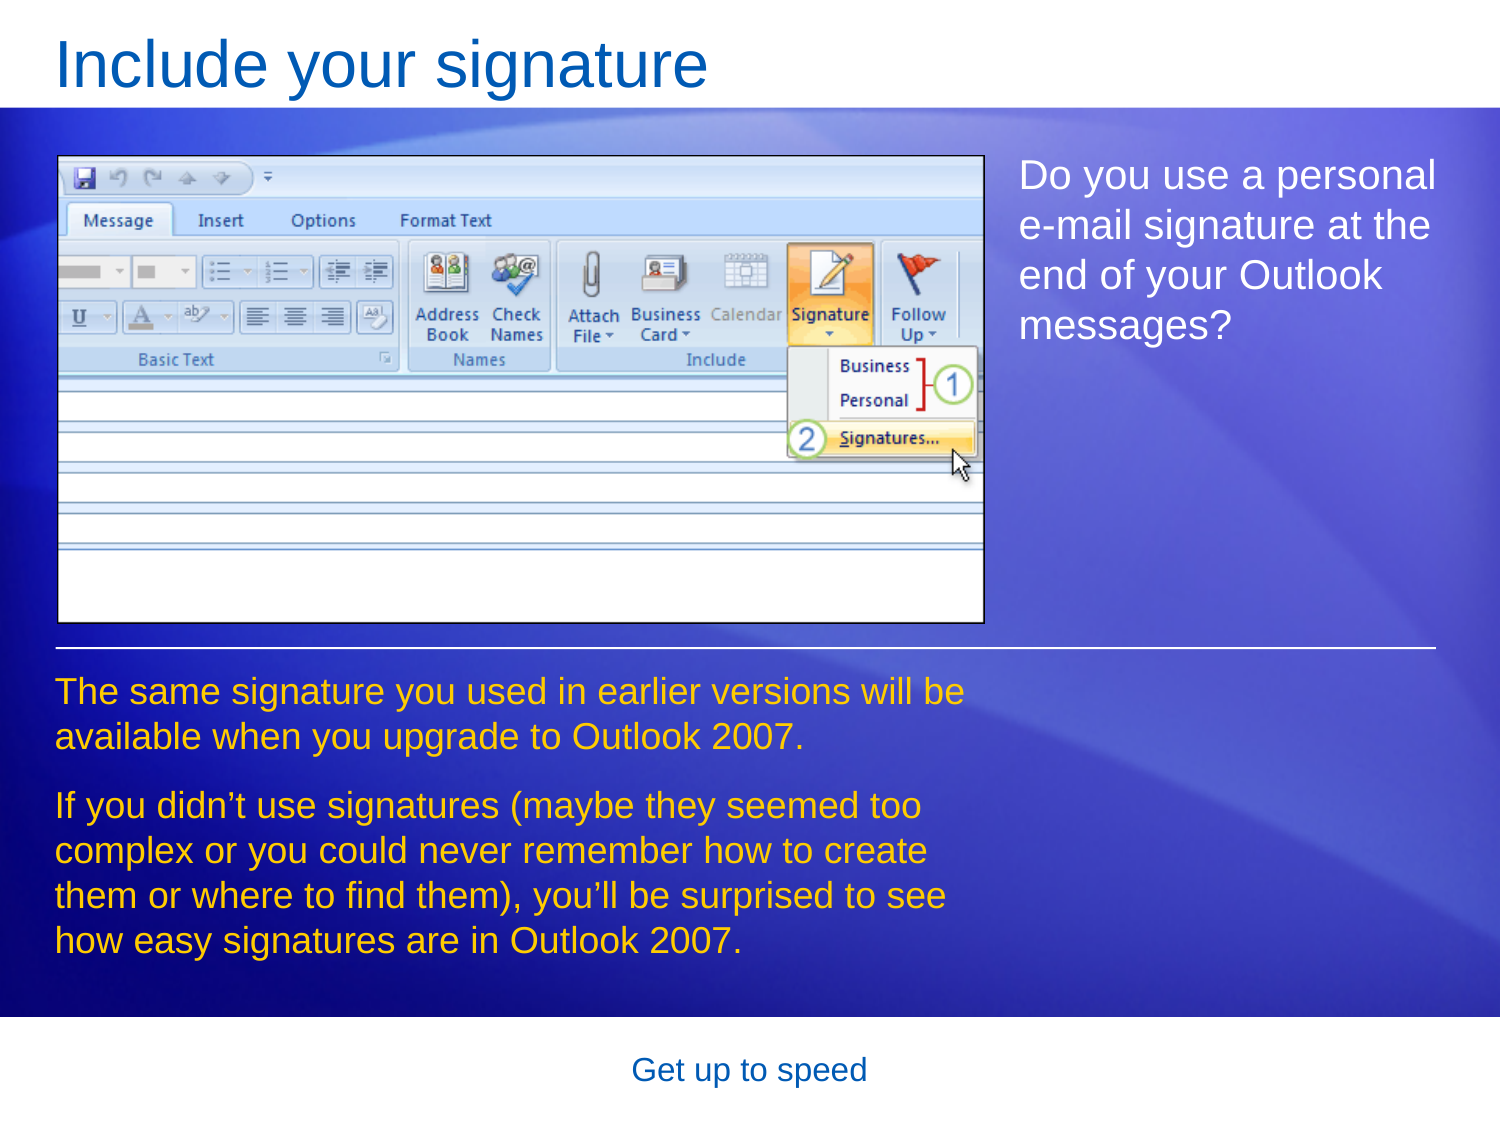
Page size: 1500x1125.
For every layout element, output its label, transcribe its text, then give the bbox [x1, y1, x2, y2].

footer Get up to speed [445, 1016, 1055, 1096]
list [57, 155, 985, 624]
text_box The same signature you used in earlier versions will be available when you upgrade to Outlook 2007. If you didn’t use signatures (maybe they seemed too complex or you could never remember how to create them or where to find them), you’ll be surprised to see how easy signatures are in Outlook 2007. [39, 659, 1014, 1010]
picture [0, 108, 1500, 1017]
title Include your signature [39, 10, 1500, 112]
text_box Do you use a personal e-mail signature at the end of your Outlook messages? [1003, 140, 1454, 594]
